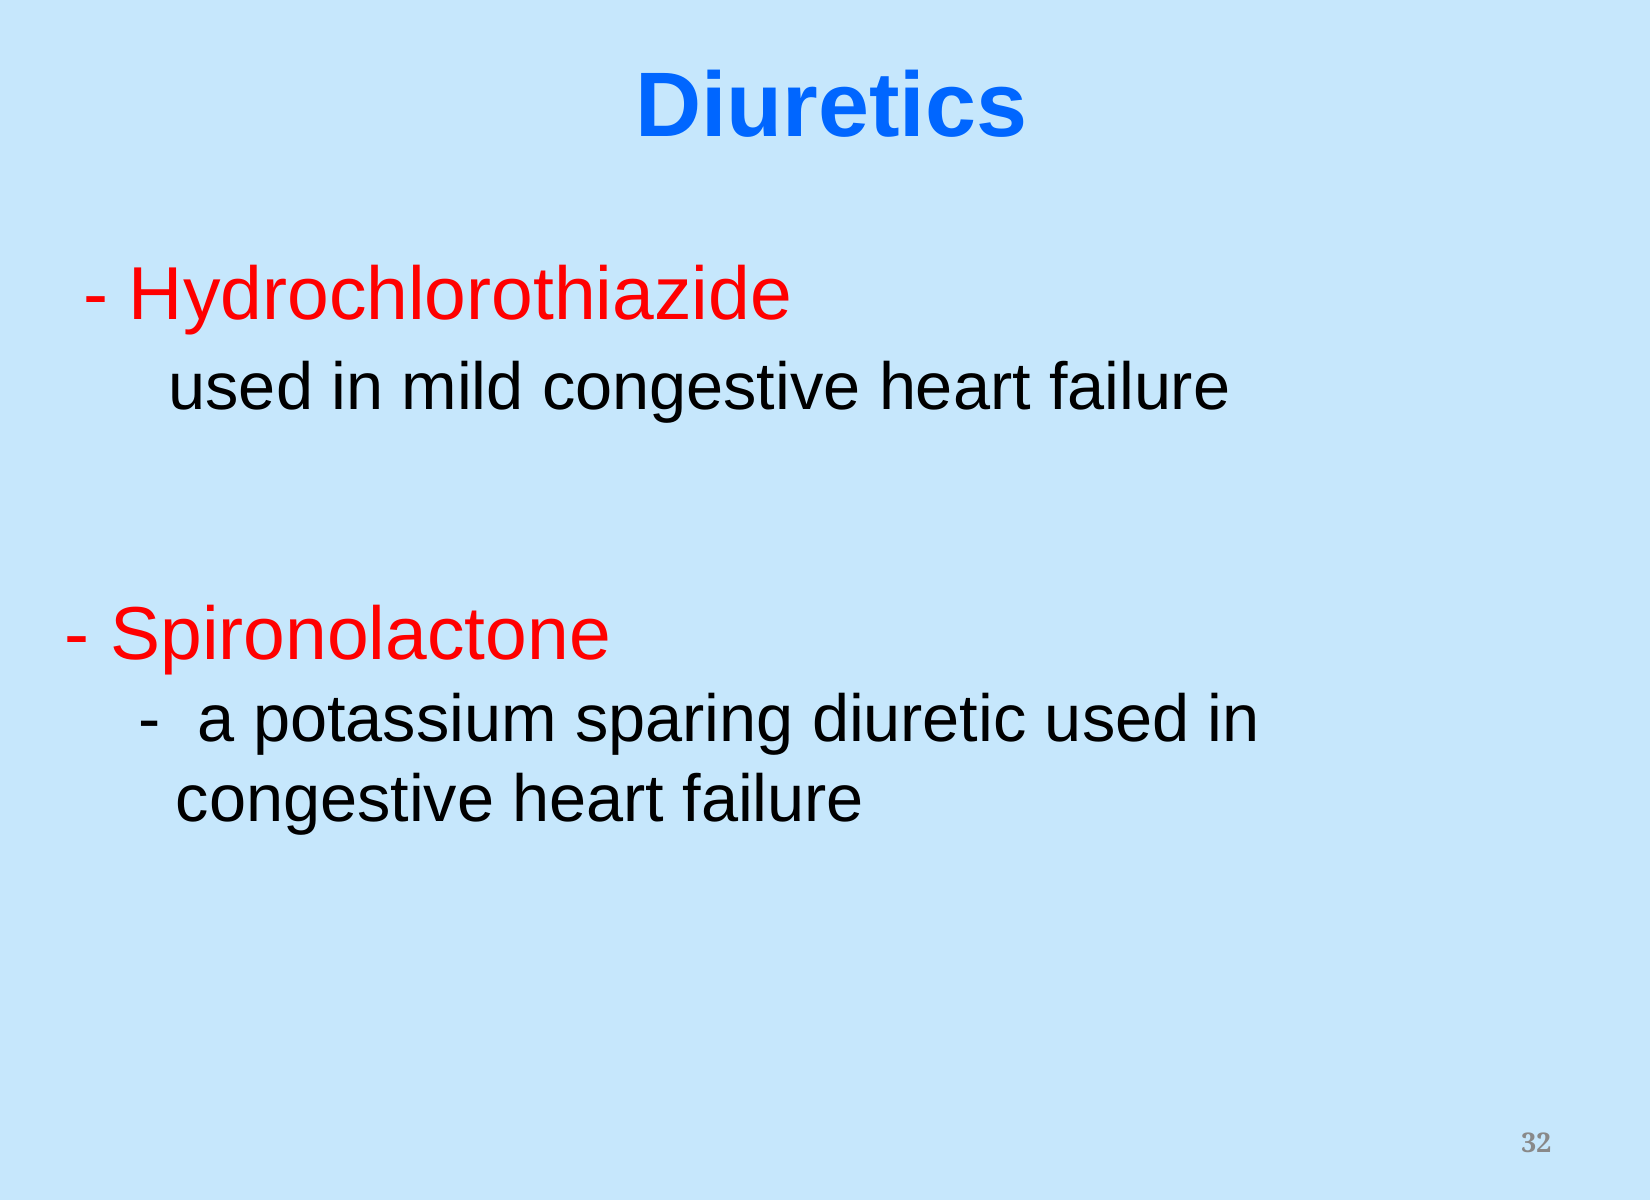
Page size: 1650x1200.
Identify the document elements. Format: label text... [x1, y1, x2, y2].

text_box Diuretics - Hydrochlorothiazide used in mild congestive heart failure - Spironolactone - a potassium sparing diuretic used in congestive heart failure [49, 37, 1613, 1200]
